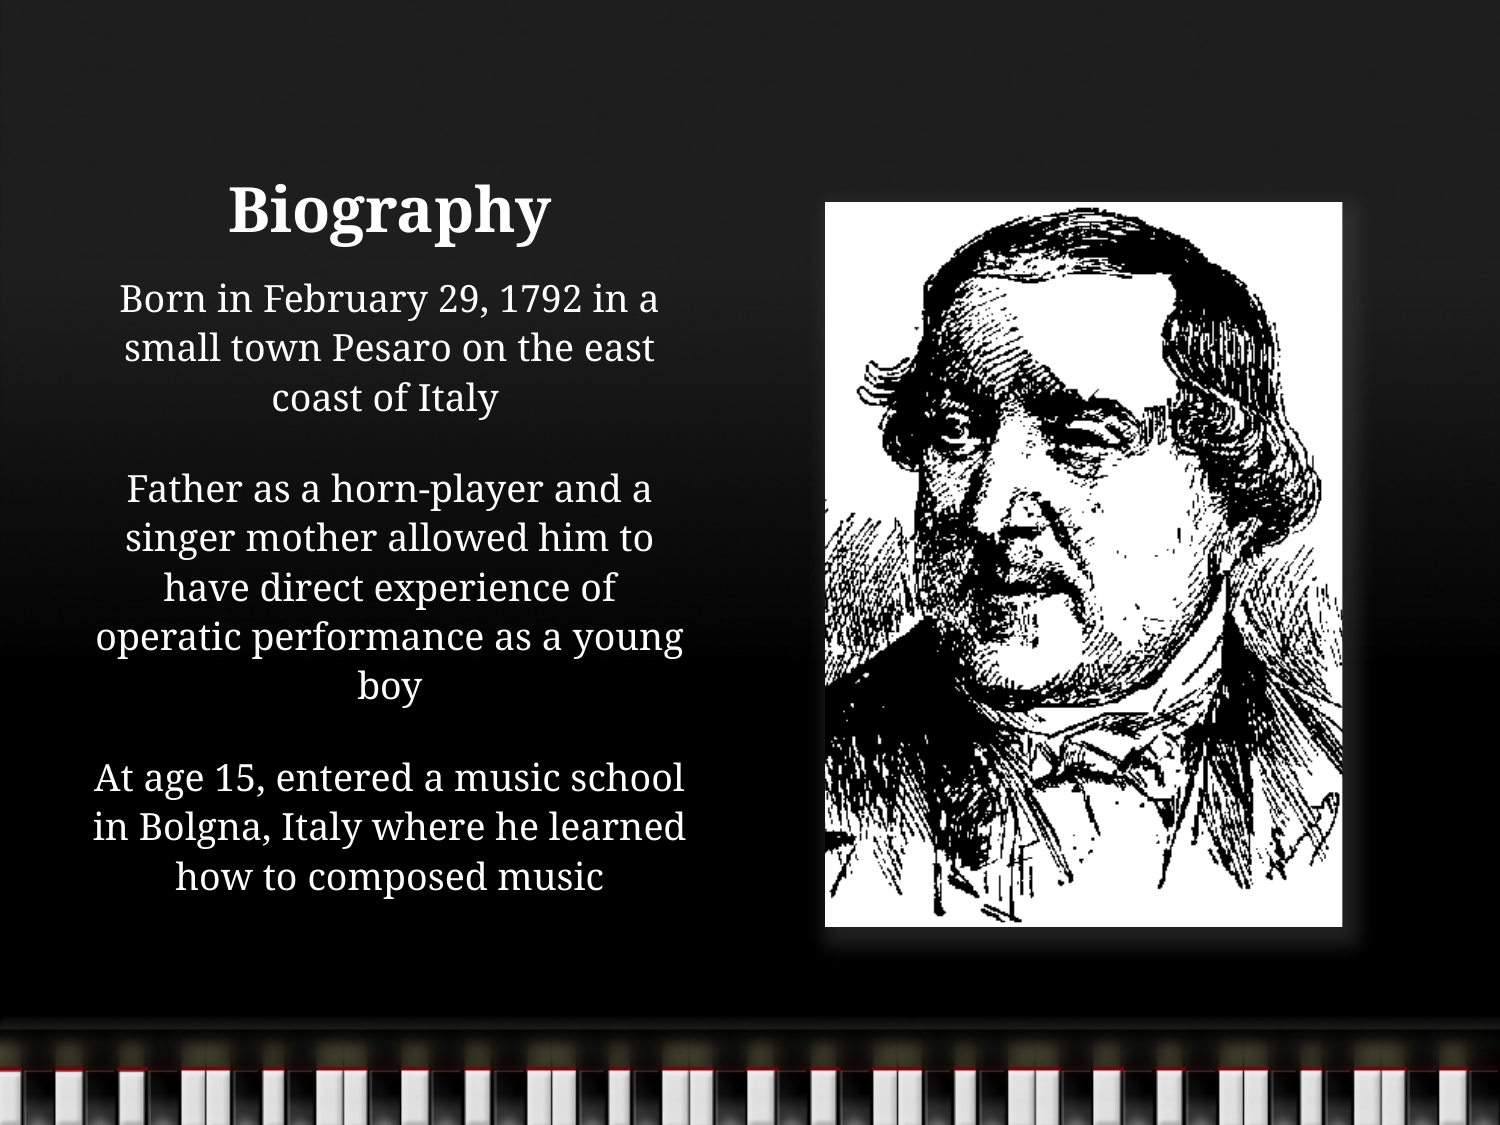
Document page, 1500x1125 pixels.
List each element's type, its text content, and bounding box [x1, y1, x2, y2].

picture [0, 0, 1500, 1125]
list Born in February 29, 1792 in a small town Pesaro on the east coast of Italy Father as a horn-player and a singer mother allowed him to have direct experience of operatic performance as a young boy At age 15, entered a music school in Bolgna, Italy where he learned how to composed music [75, 262, 705, 875]
title Biography [75, 62, 705, 253]
